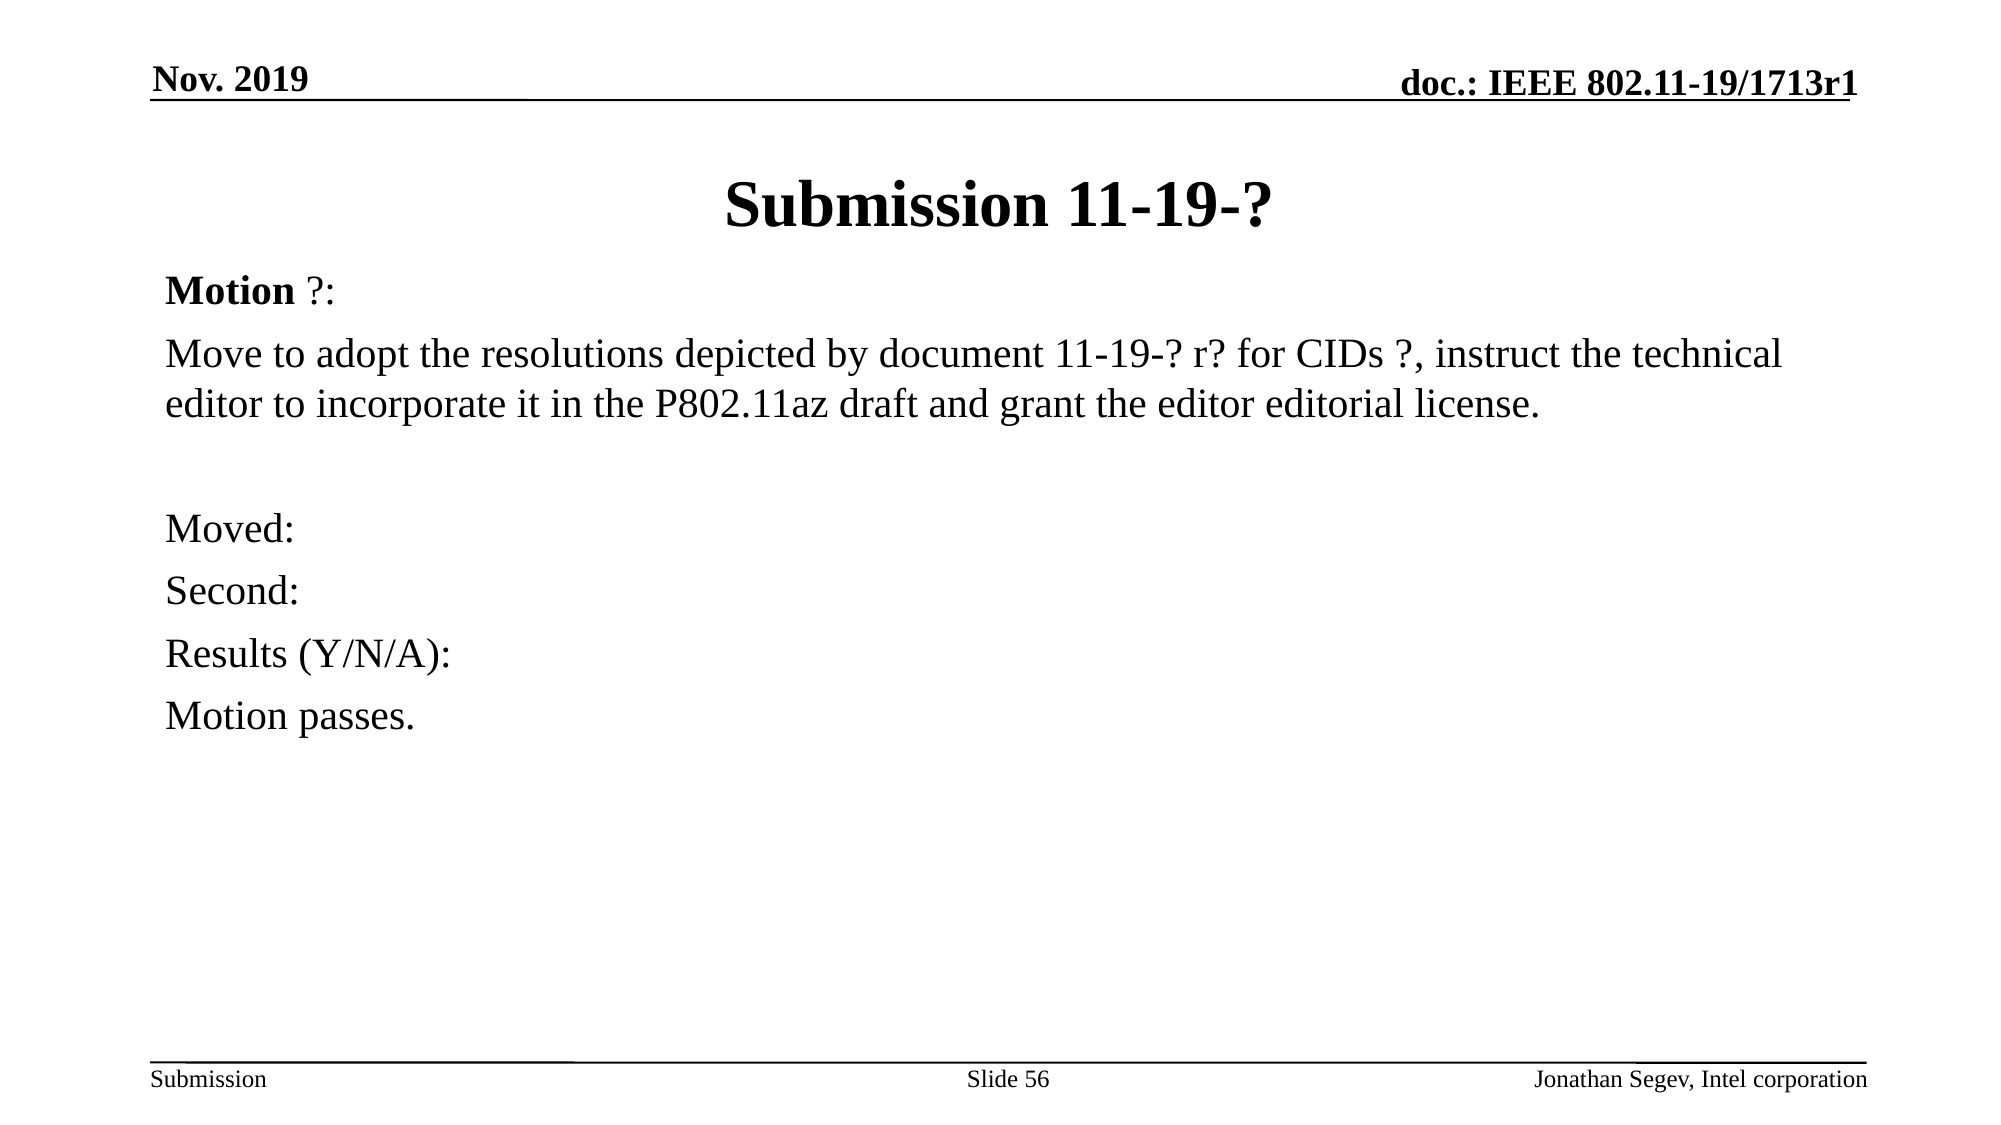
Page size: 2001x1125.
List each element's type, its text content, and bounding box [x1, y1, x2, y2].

slide_number Slide 56 [950, 1061, 1067, 1123]
footer Jonathan Segev, Intel corporation [1171, 1061, 1869, 1093]
list Motion ?: Move to adopt the resolutions depicted by document 11-19-? r? for CIDs ?, instruct the technical editor to incorporate it in the P802.11az draft and grant the editor editorial license. Moved: Second: Results (Y/N/A): Motion passes. [149, 255, 1850, 1000]
title Submission 11-19-? [149, 112, 1850, 255]
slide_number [152, 54, 563, 100]
